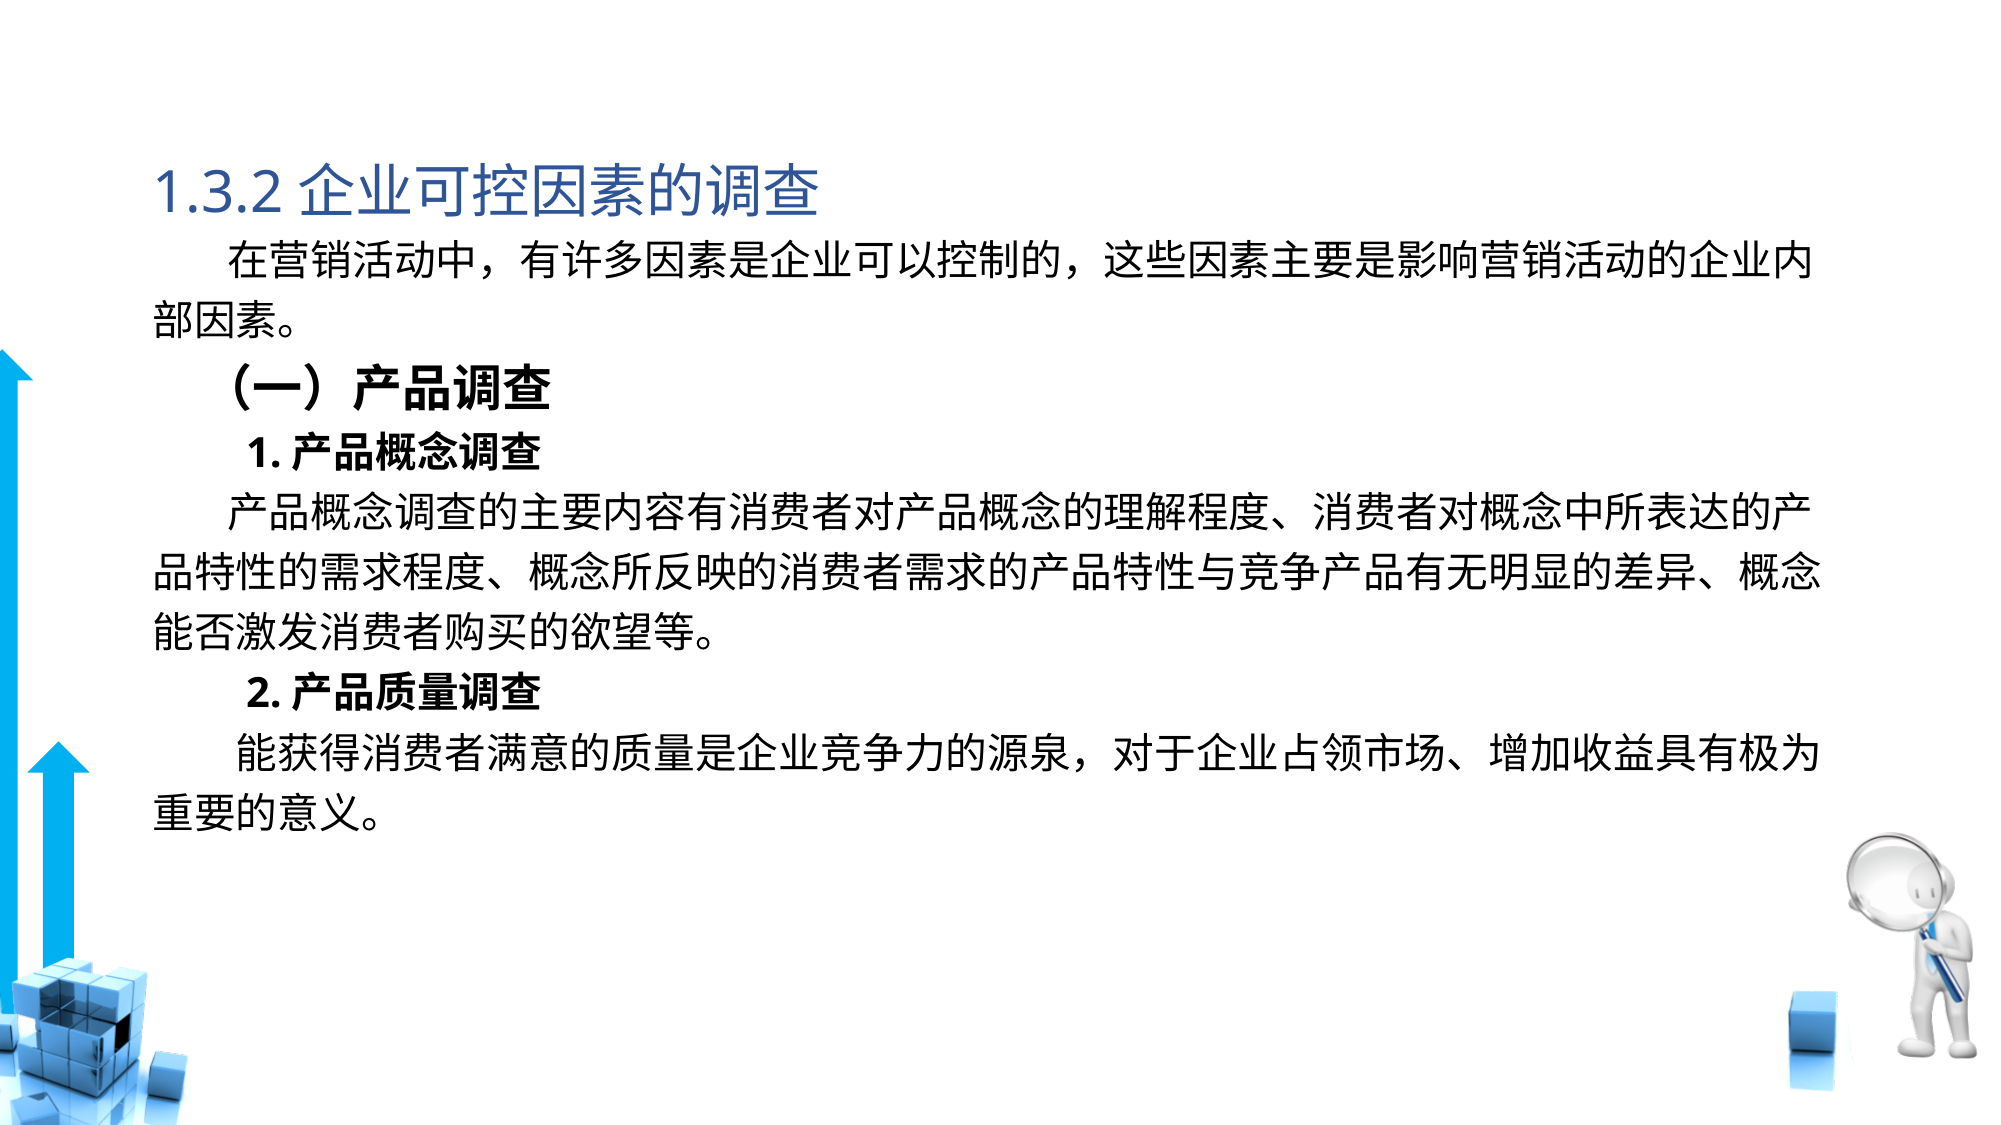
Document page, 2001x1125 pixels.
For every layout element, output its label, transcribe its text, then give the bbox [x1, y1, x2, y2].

title 1.3.2企业可控因素的调查 在营销活动中，有许多因素是企业可以控制的，这些因素主要是影响营销活动的企业内部因素。 （一）产品调查 1.产品概念调查 产品概念调查的主要内容有消费者对产品概念的理解程度、消费者对概念中所表达的产品特性的需求程度、概念所反映的消费者需求的产品特性与竞争产品有无明显的差异、概念能否激发消费者购买的欲望等。 2.产品质量调查 能获得消费者满意的质量是企业竞争力的源泉，对于企业占领市场、增加收益具有极为重要的意义。 [137, 132, 1863, 1003]
picture [0, 948, 193, 1125]
picture [1750, 832, 1994, 1102]
